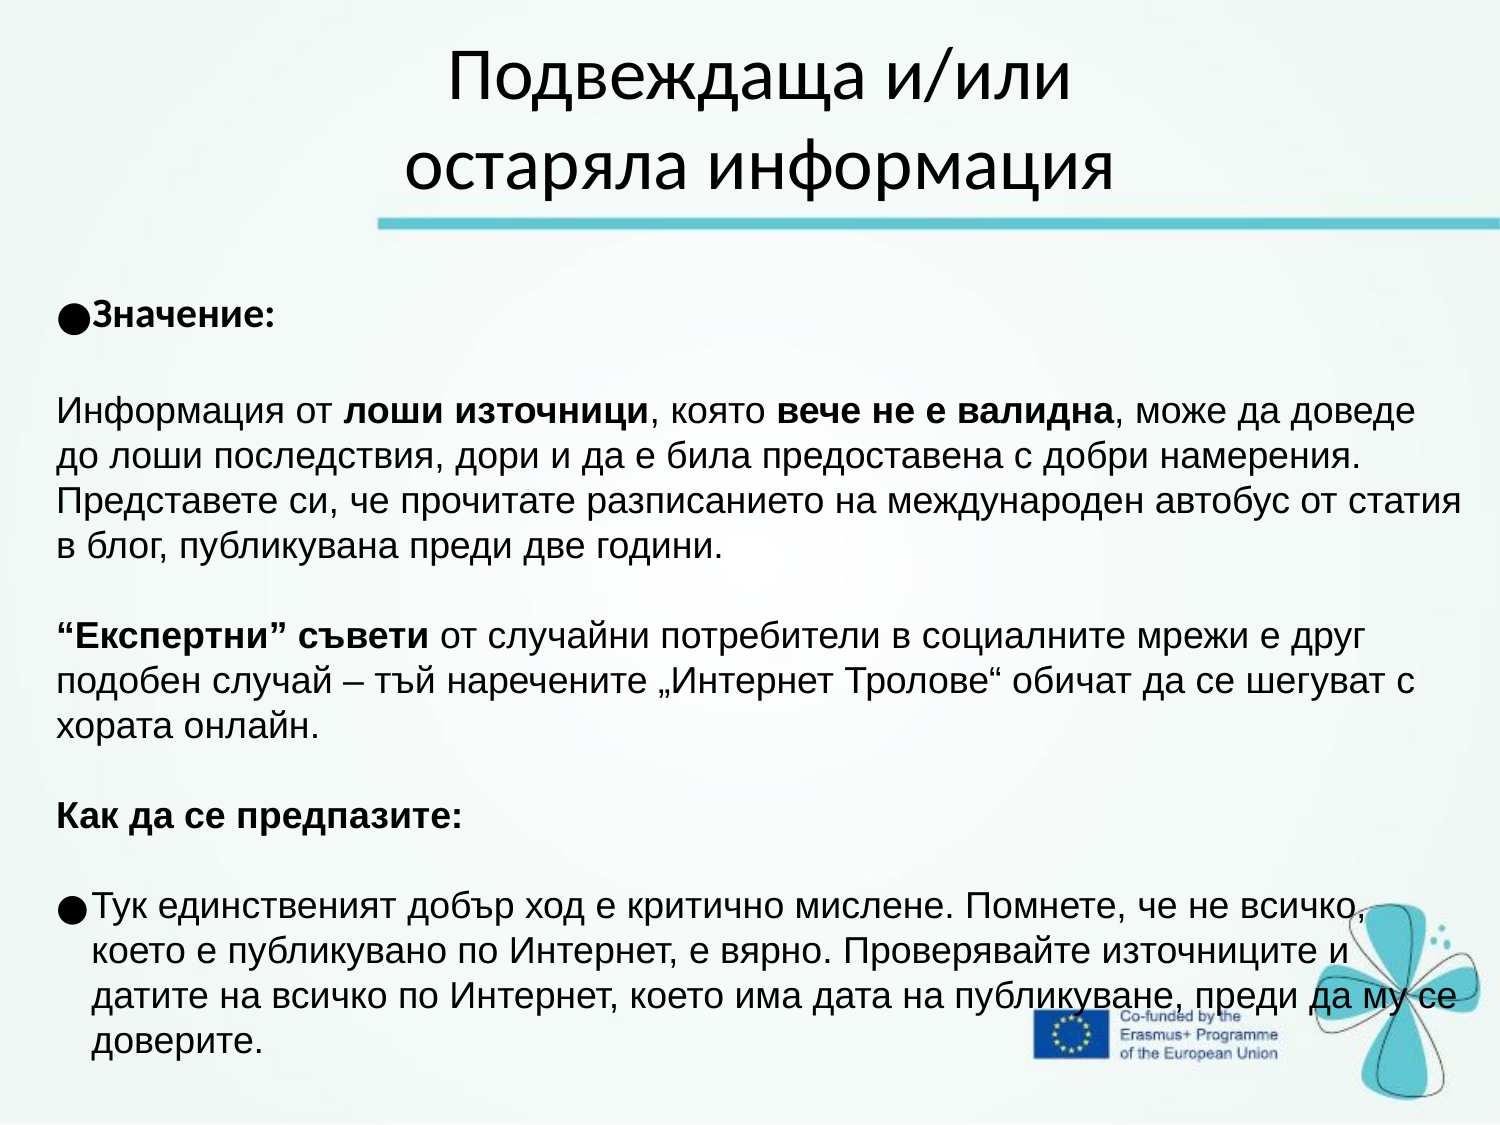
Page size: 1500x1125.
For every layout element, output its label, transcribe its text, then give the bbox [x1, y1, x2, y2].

picture [0, 0, 1500, 1125]
text_box Значение: Информация от лоши източници, която вече не е валидна, може да доведе до лоши последствия, дори и да е била предоставена с добри намерения. Представете си, че прочитате разписанието на международен автобус от статия в блог, публикувана преди две години. “Експертни” съвети от случайни потребители в социалните мрежи е друг подобен случай – тъй наречените „Интернет Тролове“ обичат да се шегуват с хората онлайн. Как да се предпазите: Тук единственият добър ход е критично мислене. Помнете, че не всичко, което е публикувано по Интернет, е вярно. Проверявайте източниците и датите на всичко по Интернет, което има дата на публикуване, преди да му се доверите. [41, 278, 1481, 1098]
text_box Подвеждаща и/или остаряла информация [141, 17, 1380, 123]
